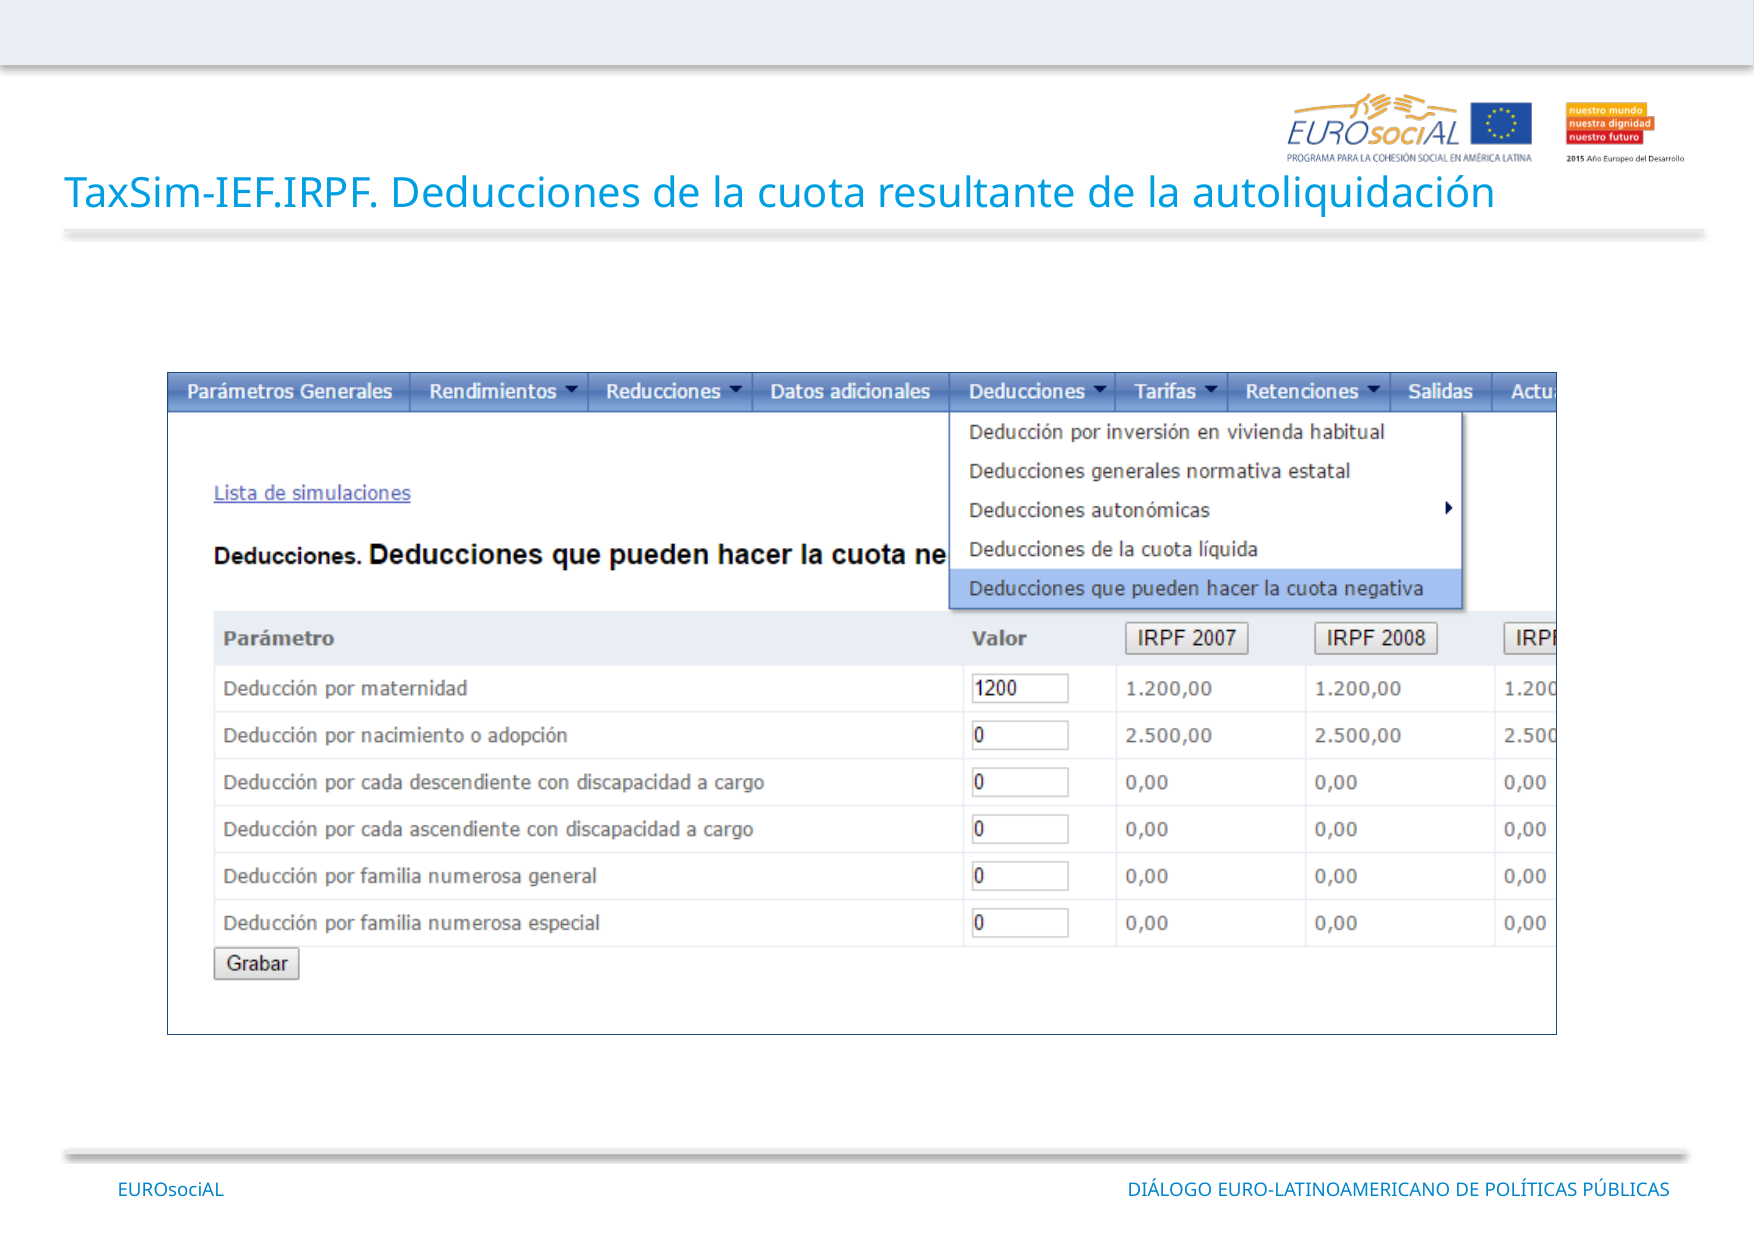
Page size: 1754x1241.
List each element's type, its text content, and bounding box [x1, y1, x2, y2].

text_box TaxSim-IEF.IRPF. Deducciones de la cuota resultante de la autoliquidación [49, 158, 1628, 233]
picture [167, 371, 1558, 1035]
picture [1278, 88, 1692, 173]
